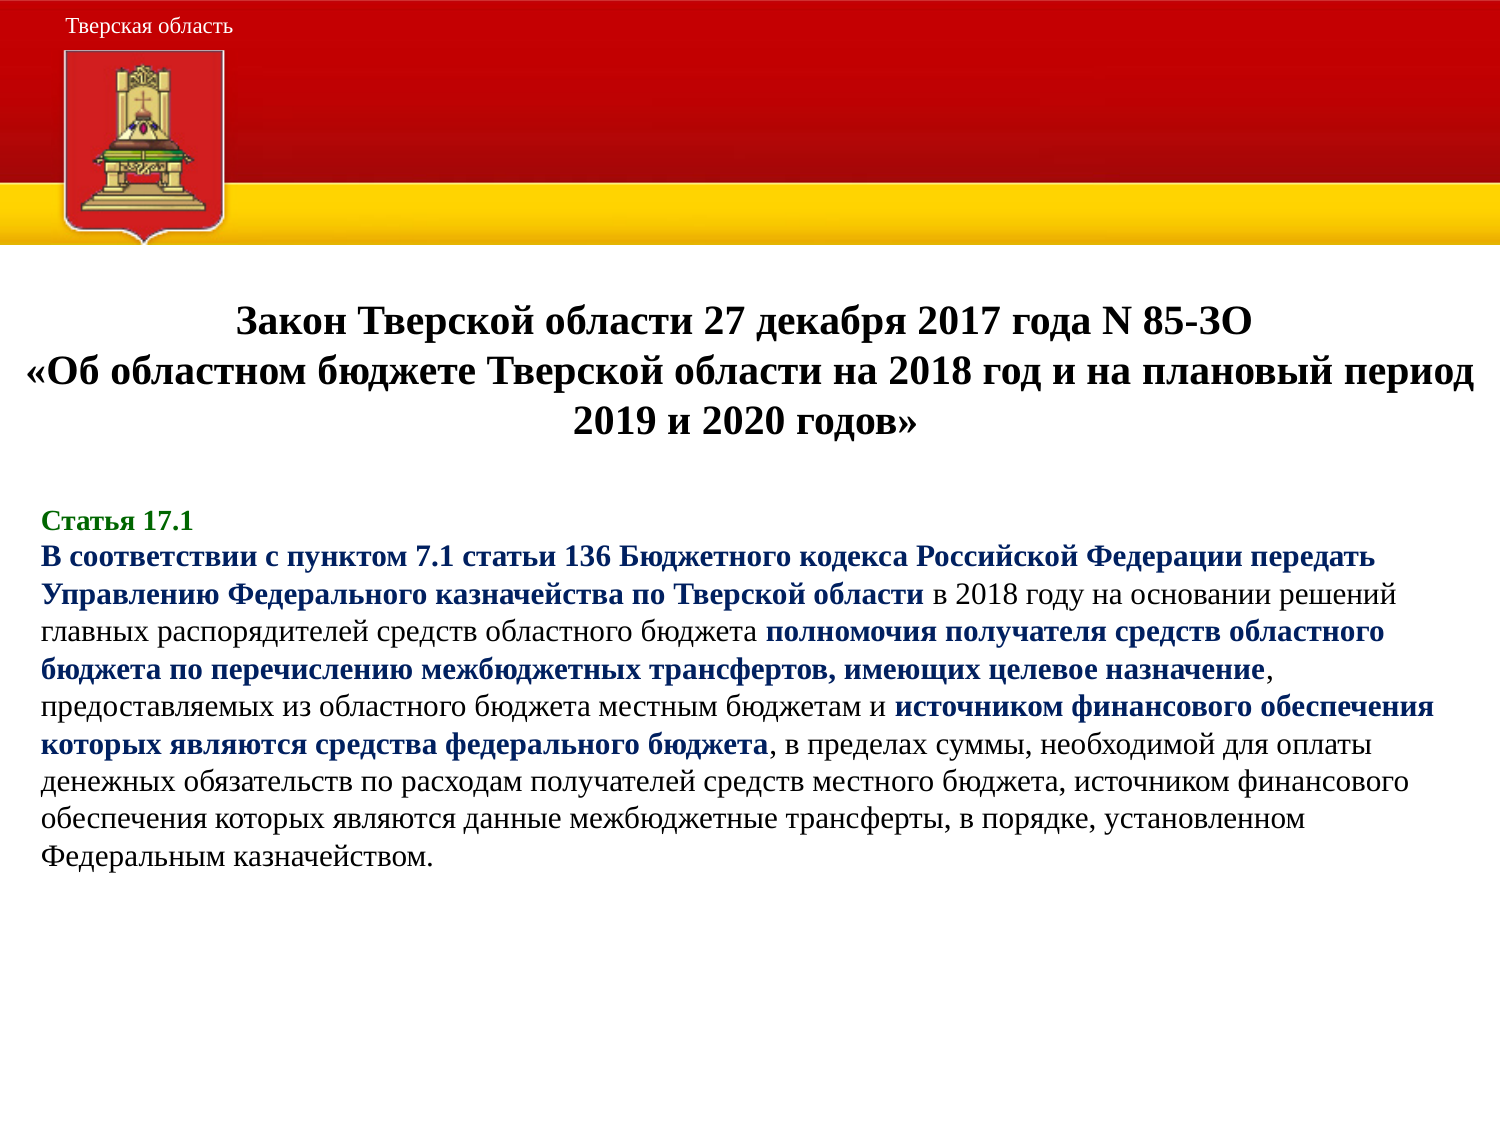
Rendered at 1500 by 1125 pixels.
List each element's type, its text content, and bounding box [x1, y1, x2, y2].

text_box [0, 0, 1500, 245]
text_box Статья 17.1 В соответствии с пунктом 7.1 статьи 136 Бюджетного кодекса Российской Федерации передать Управлению Федерального казначейства по Тверской области в 2018 году на основании решений главных распорядителей средств областного бюджета полномочия получателя средств областного бюджета по перечислению межбюджетных трансфертов, имеющих целевое назначение, предоставляемых из областного бюджета местным бюджетам и источником финансового обеспечения которых являются средства федерального бюджета, в пределах суммы, необходимой для оплаты денежных обязательств по расходам получателей средств местного бюджета, источником финансового обеспечения которых являются данные межбюджетные трансферты, в порядке, установленном Федеральным казначейством. [26, 493, 1476, 880]
text_box Закон Тверской области 27 декабря 2017 года N 85-ЗО «Об областном бюджете Тверской области на 2018 год и на плановый период 2019 и 2020 годов» [0, 285, 1500, 451]
